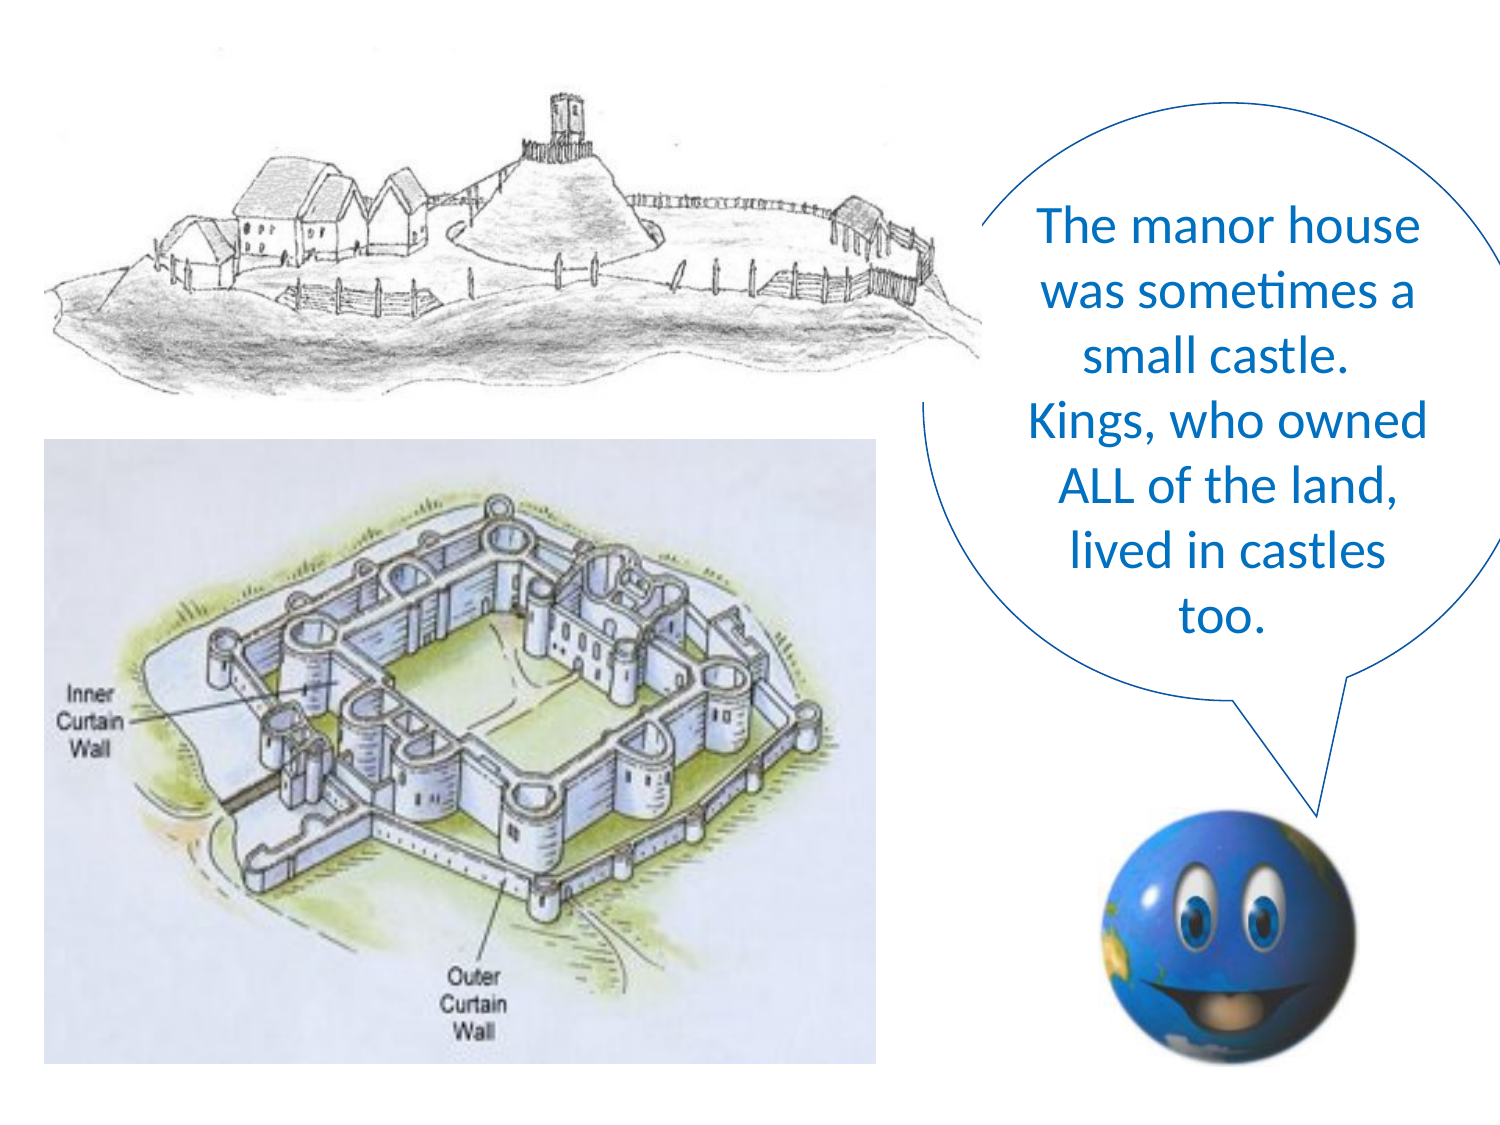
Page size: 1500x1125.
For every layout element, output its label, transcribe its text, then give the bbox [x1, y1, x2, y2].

text_box The manor house was sometimes a small castle. Kings, who owned ALL of the land, lived in castles too. [923, 102, 1500, 807]
picture [44, 439, 876, 1064]
picture [1098, 807, 1360, 1067]
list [44, 47, 982, 402]
